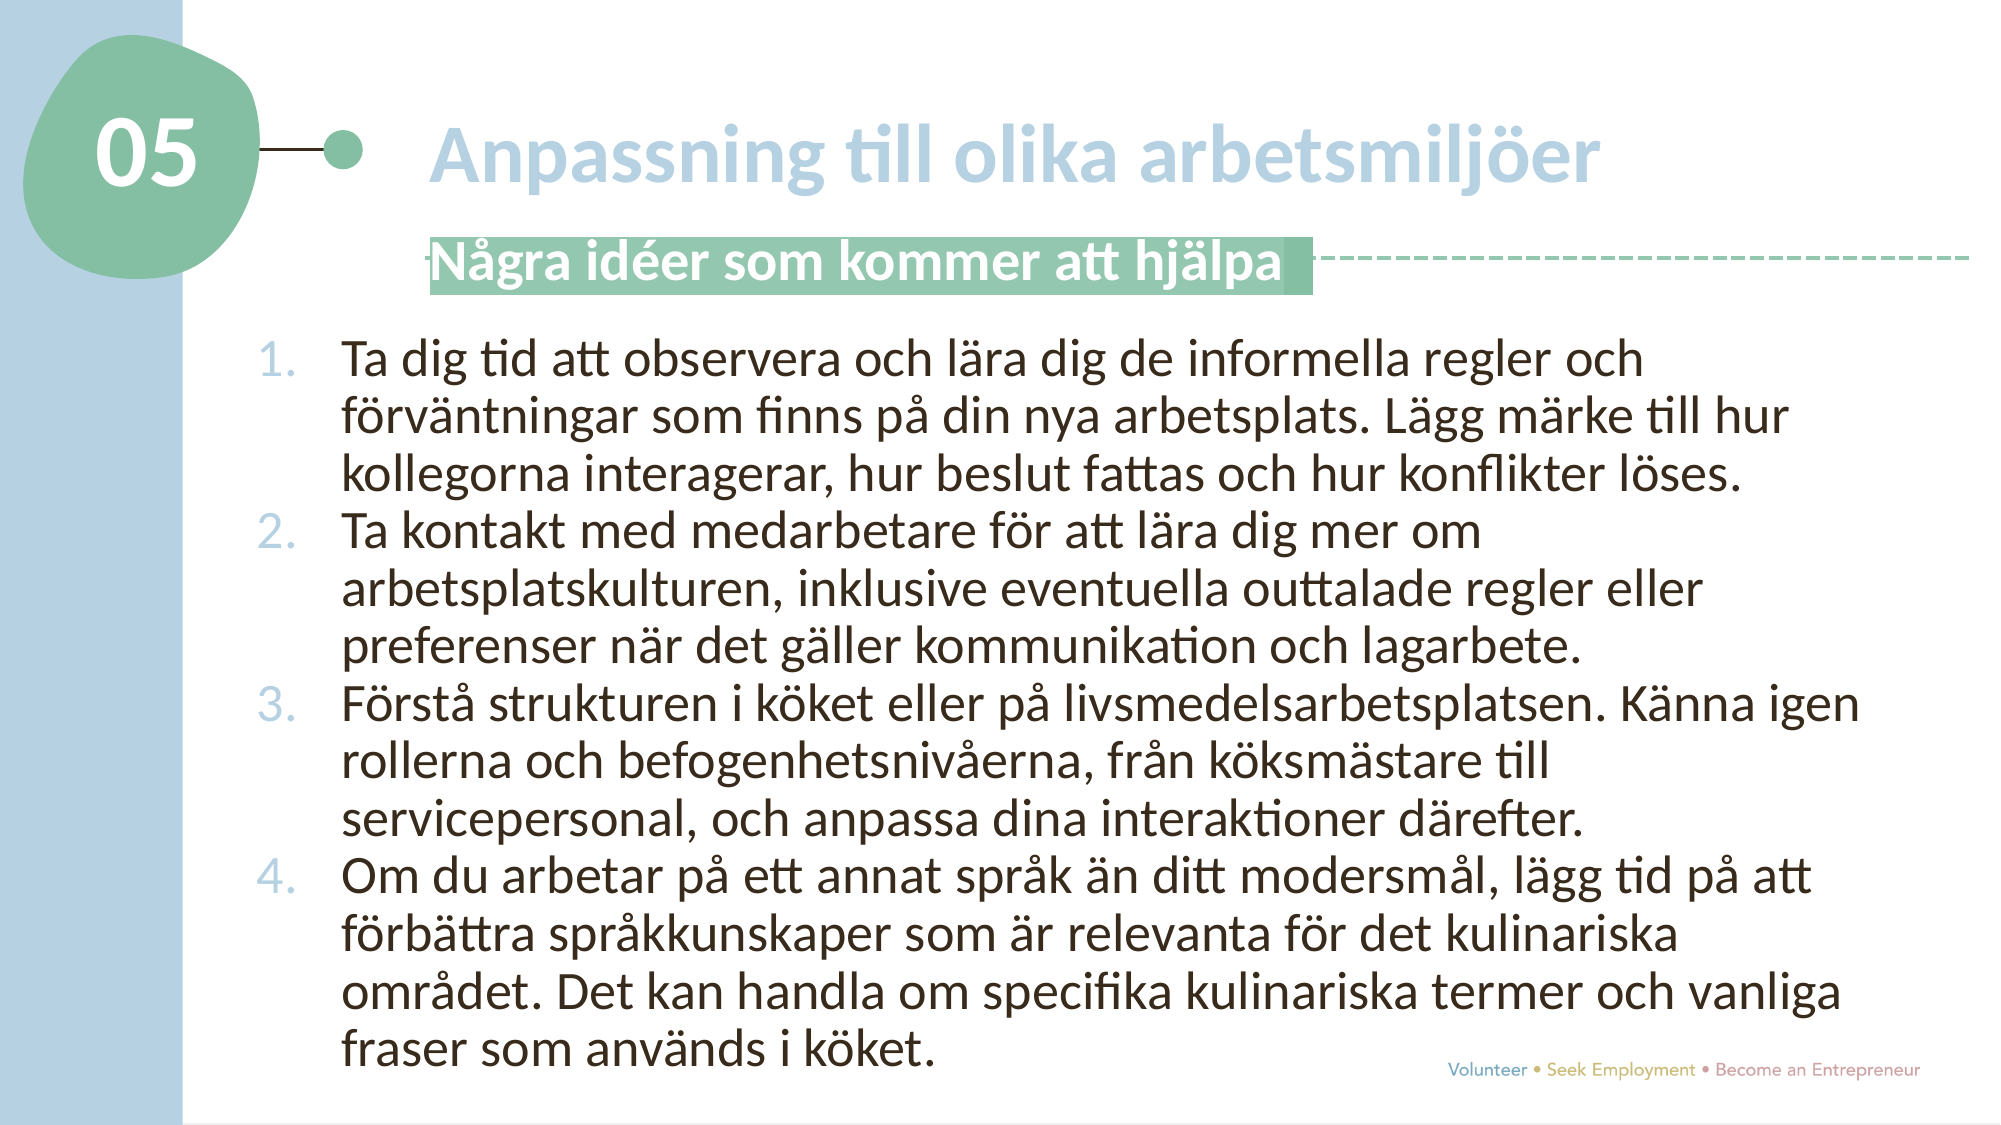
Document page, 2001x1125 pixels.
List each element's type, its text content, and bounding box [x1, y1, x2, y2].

text_box Några idéer som kommer att hjälpa: [414, 215, 1600, 300]
text_box [55, 35, 249, 88]
text_box Anpassning till olika arbetsmiljöer [414, 108, 1732, 237]
text_box [0, 0, 184, 1125]
text_box [34, 230, 234, 280]
picture [1418, 1046, 1971, 1103]
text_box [110, 129, 363, 170]
text_box Ta dig tid att observera och lära dig de informella regler och förväntningar som finns på din nya arbetsplats. Lägg märke till hur kollegorna interagerar, hur beslut fattas och hur konflikter löses. Ta kontakt med medarbetare för att lära dig mer om arbetsplatskulturen, inklusive eventuella outtalade regler eller preferenser när det gäller kommunikation och lagarbete. Förstå strukturen i köket eller på livsmedelsarbetsplatsen. Känna igen rollerna och befogenhetsnivåerna, från köksmästare till servicepersonal, och anpassa dina interaktioner därefter. Om du arbetar på ett annat språk än ditt modersmål, lägg tid på att förbättra språkkunskaper som är relevanta för det kulinariska området. Det kan handla om specifika kulinariska termer och vanliga fraser som används i köket. [242, 322, 1884, 527]
text_box 05 [21, 88, 275, 230]
